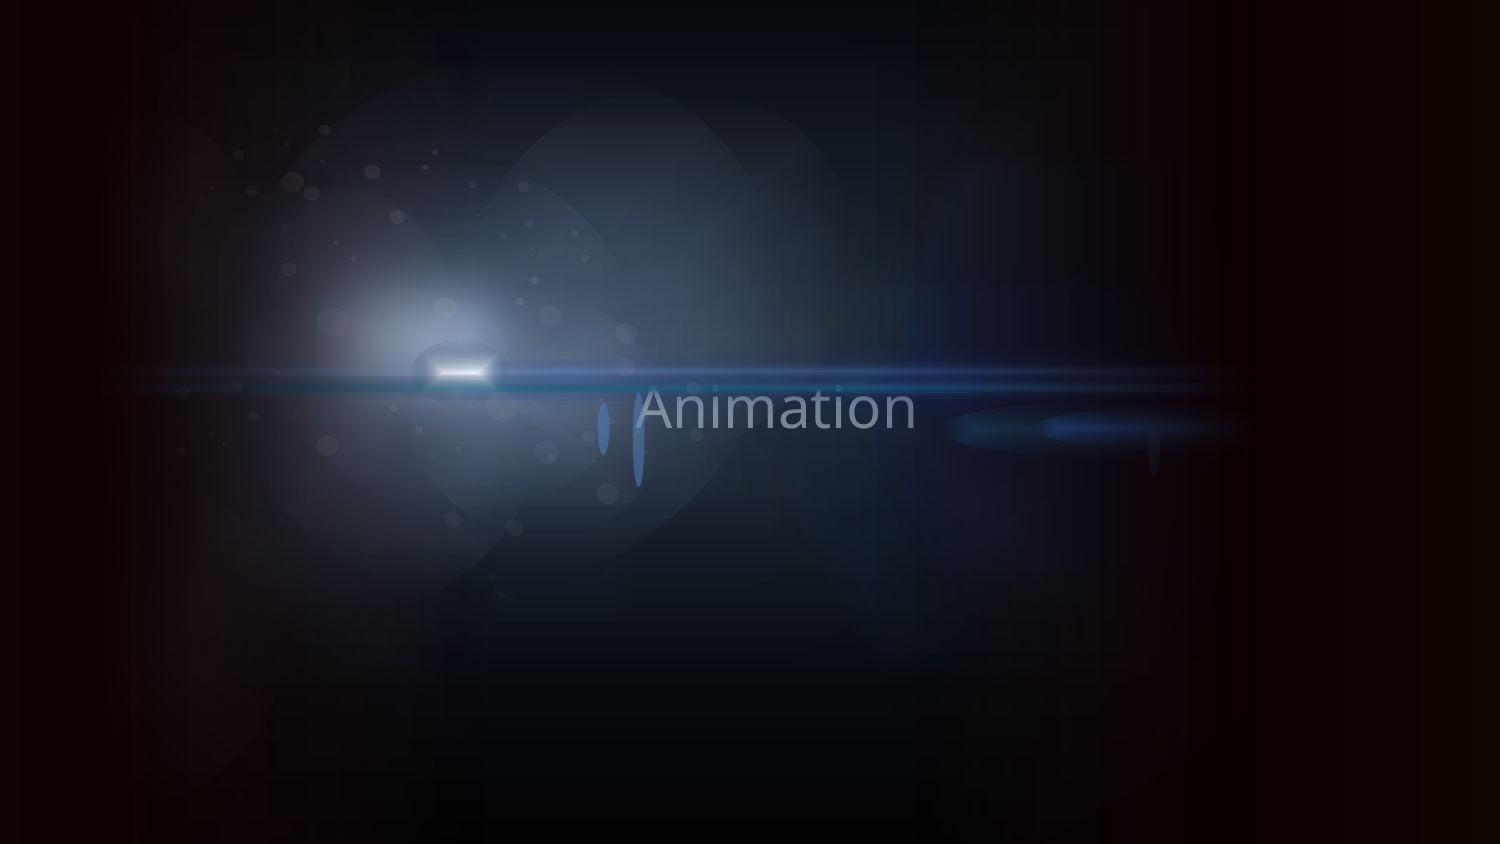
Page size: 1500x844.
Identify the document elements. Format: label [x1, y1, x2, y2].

text_box [0, 0, 1500, 844]
